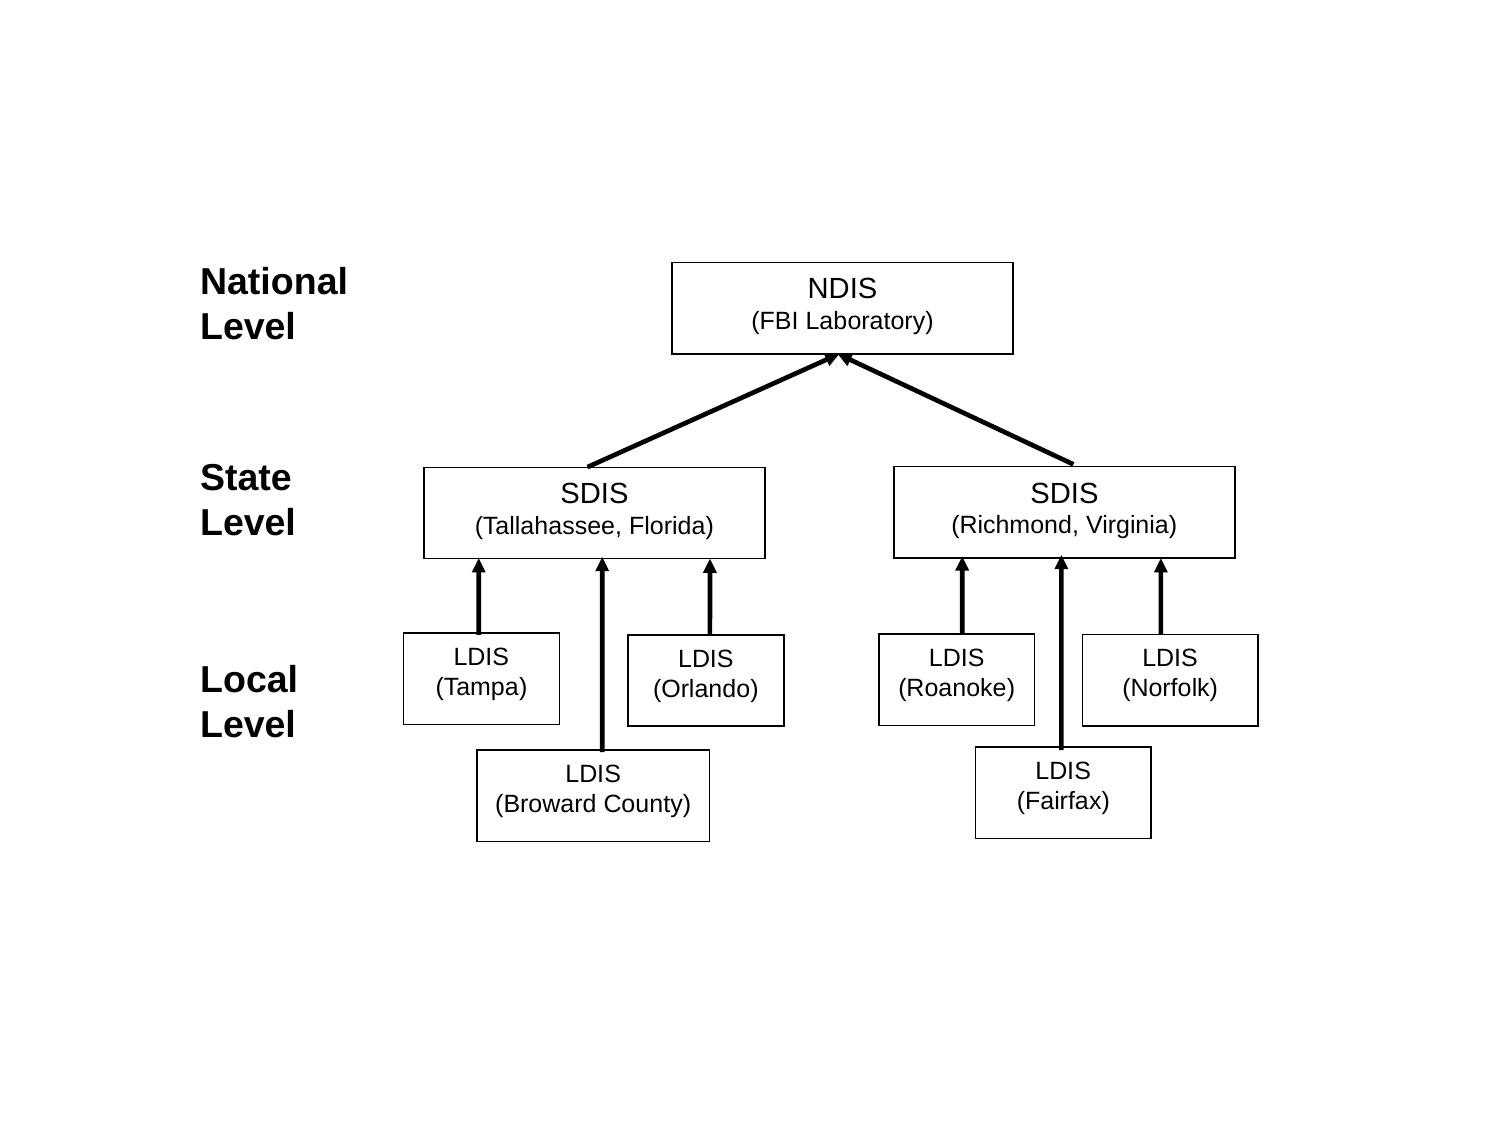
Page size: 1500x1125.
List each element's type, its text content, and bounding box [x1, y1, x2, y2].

text_box Local Level [185, 647, 363, 801]
text_box State Level [185, 445, 338, 601]
text_box National Level [185, 249, 413, 401]
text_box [403, 262, 1258, 842]
